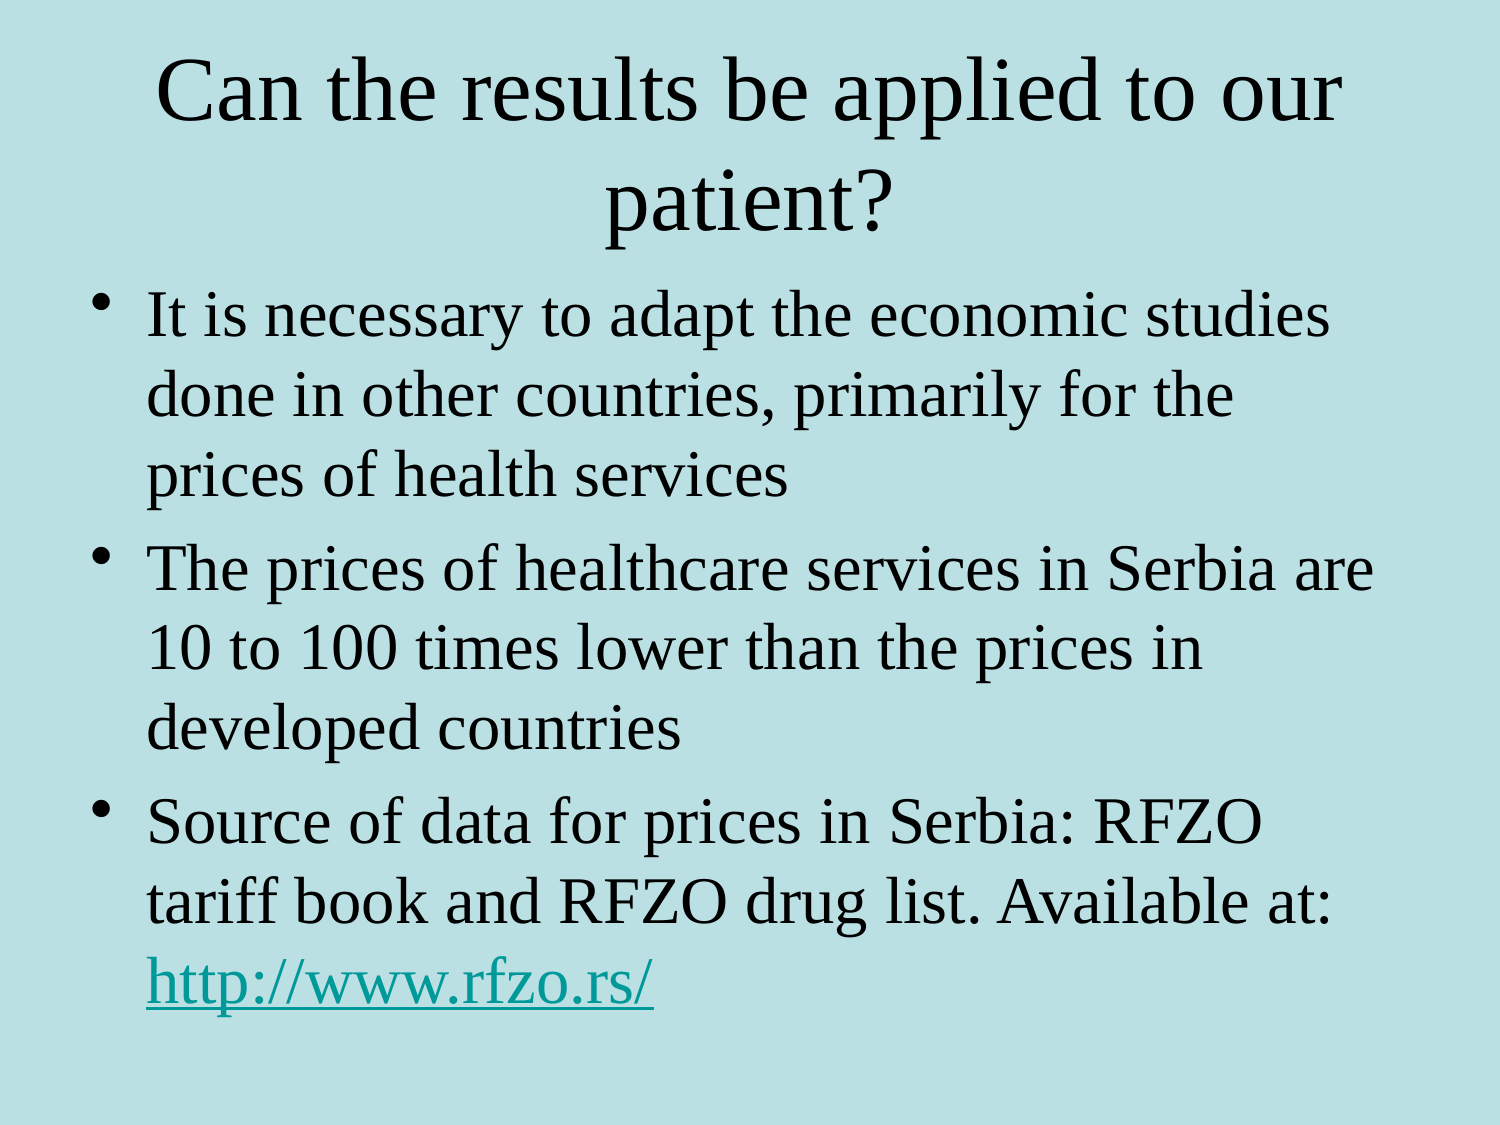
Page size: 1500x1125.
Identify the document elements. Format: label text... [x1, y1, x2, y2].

list It is necessary to adapt the economic studies done in other countries, primarily for the prices of health services The prices of healthcare services in Serbia are 10 to 100 times lower than the prices in developed countries Source of data for prices in Serbia: RFZO tariff book and RFZO drug list. Available at: http://www.rfzo.rs/ [75, 262, 1425, 1005]
title Can the results be applied to our patient? [75, 45, 1425, 233]
